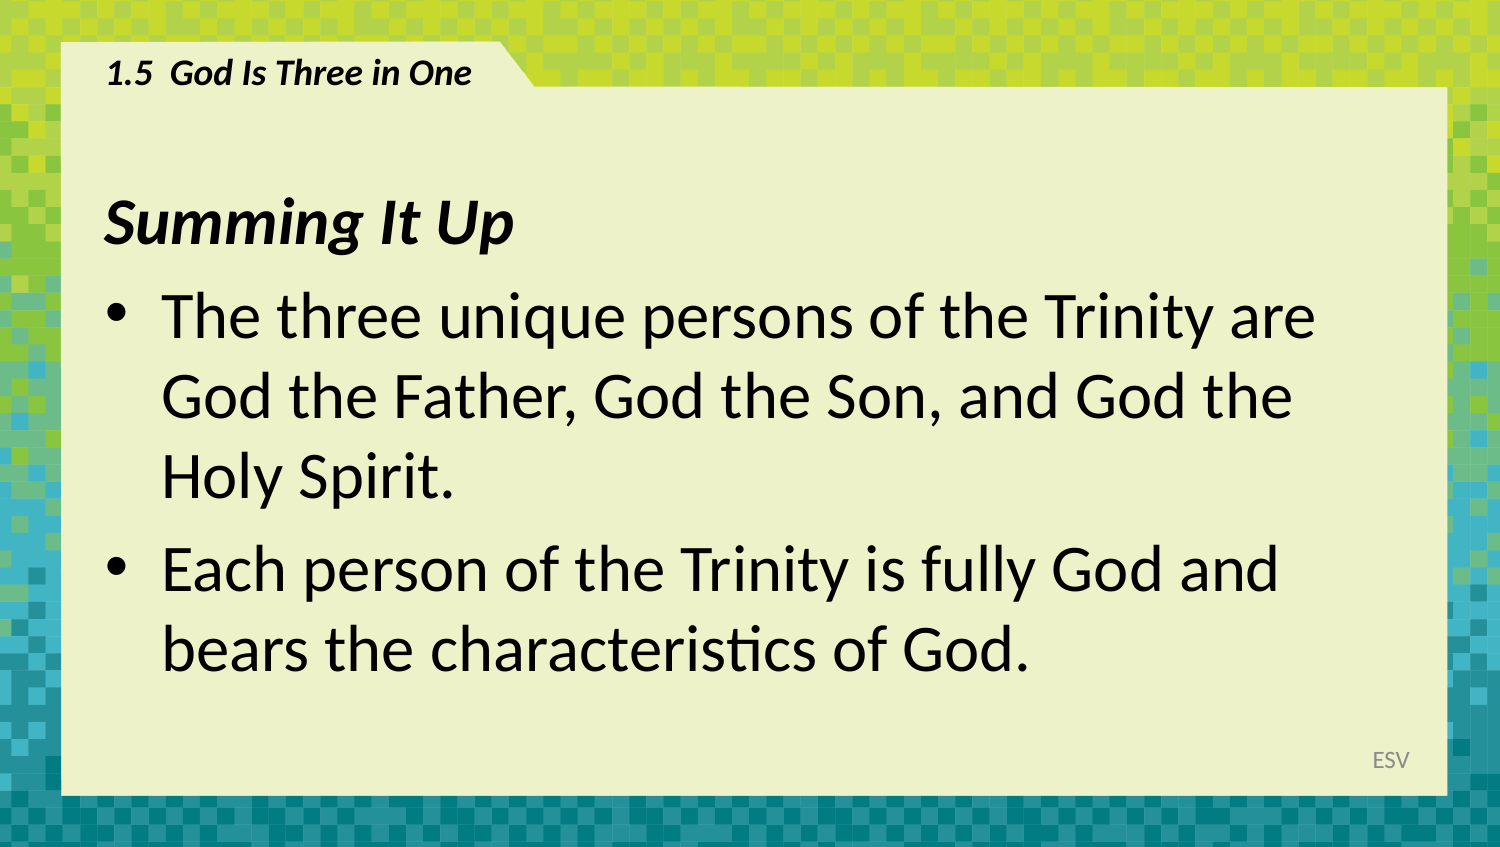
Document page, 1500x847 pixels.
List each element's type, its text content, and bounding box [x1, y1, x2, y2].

list Summing It Up The three unique persons of the Trinity are God the Father, God the Son, and God the Holy Spirit. Each person of the Trinity is fully God and bears the characteristics of God. [89, 141, 1403, 722]
title 1.5 God Is Three in One [89, 33, 1420, 108]
footer ESV [950, 736, 1425, 782]
picture [0, 0, 1500, 847]
